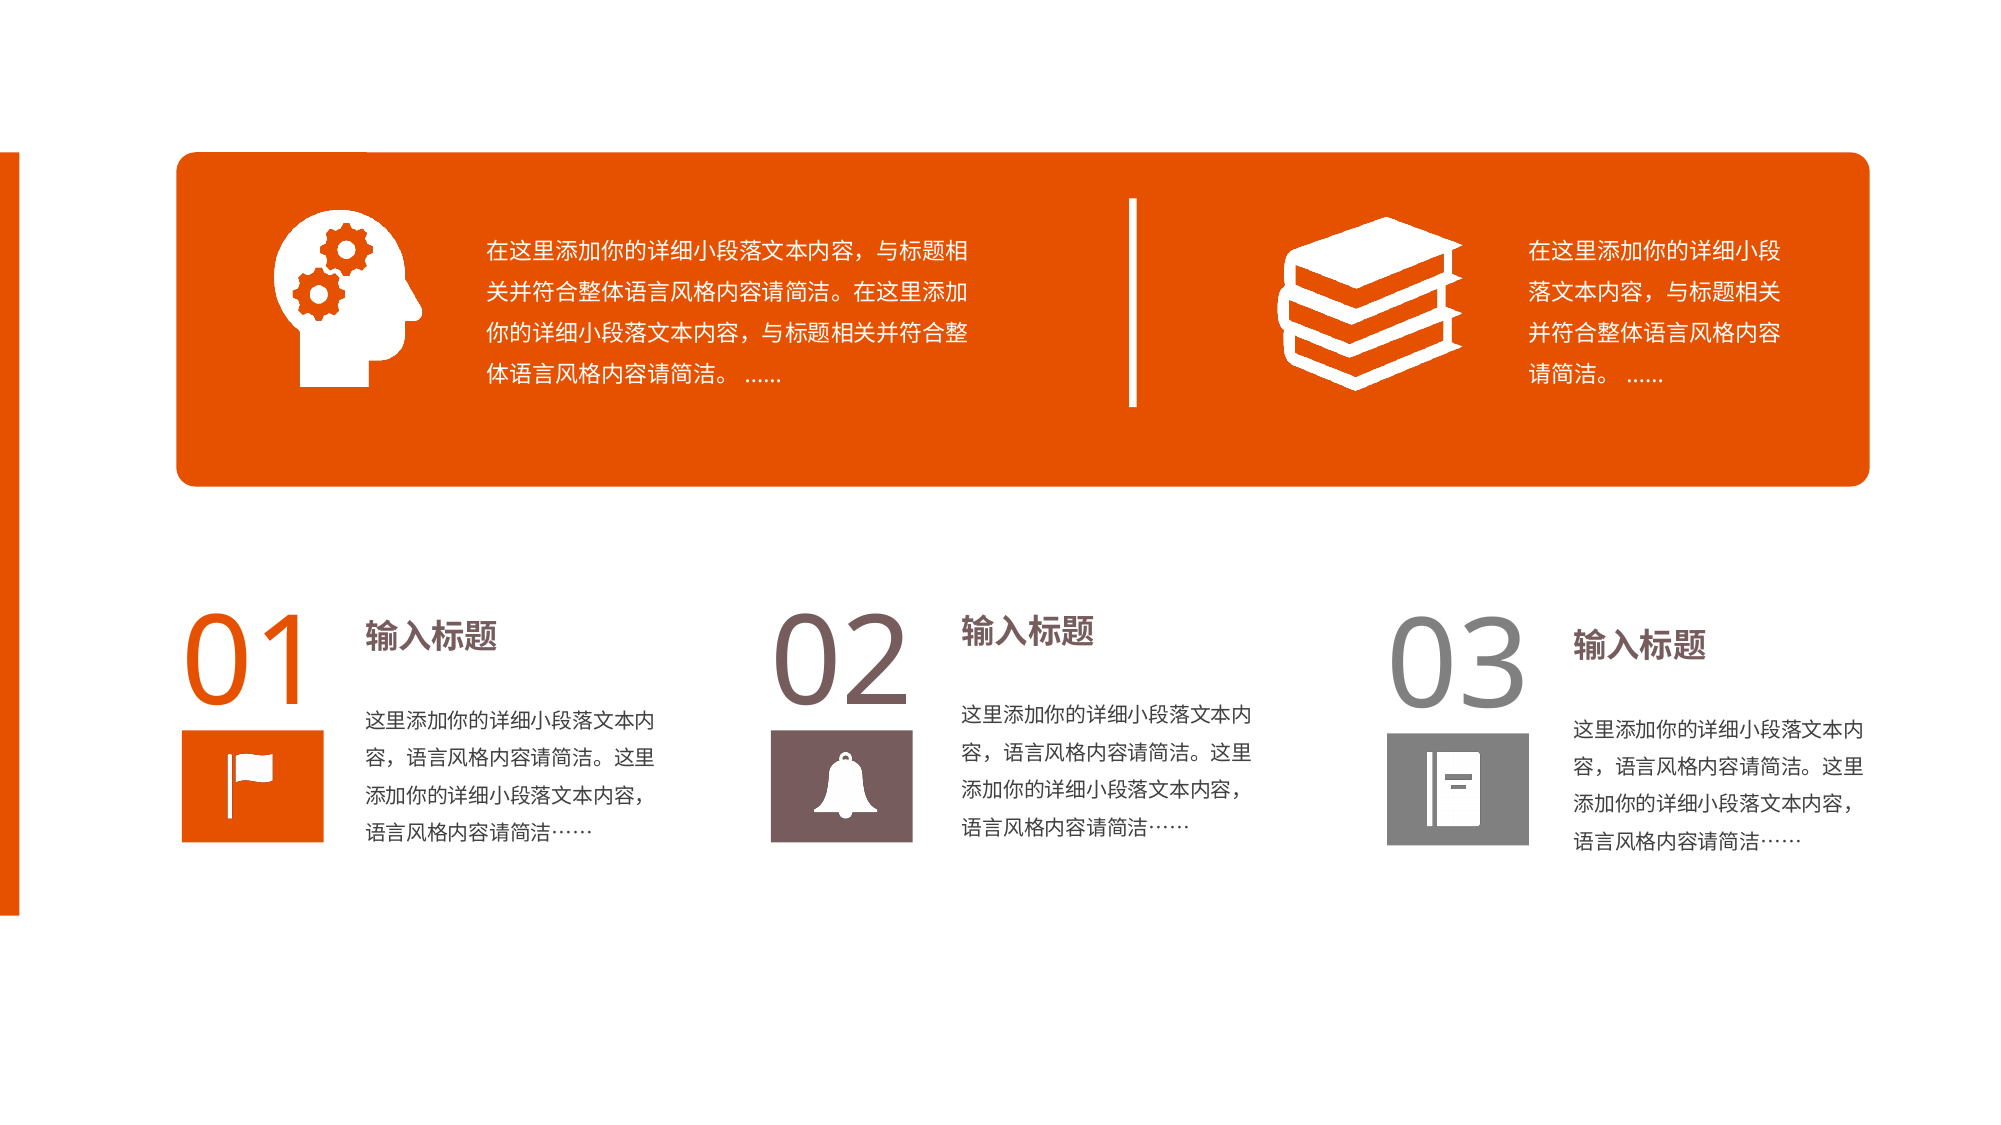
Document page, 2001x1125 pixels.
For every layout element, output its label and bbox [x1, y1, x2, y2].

text_box [0, 151, 21, 917]
text_box [176, 152, 1870, 487]
text_box [770, 578, 1276, 846]
text_box [181, 578, 679, 851]
text_box [1387, 581, 1888, 860]
